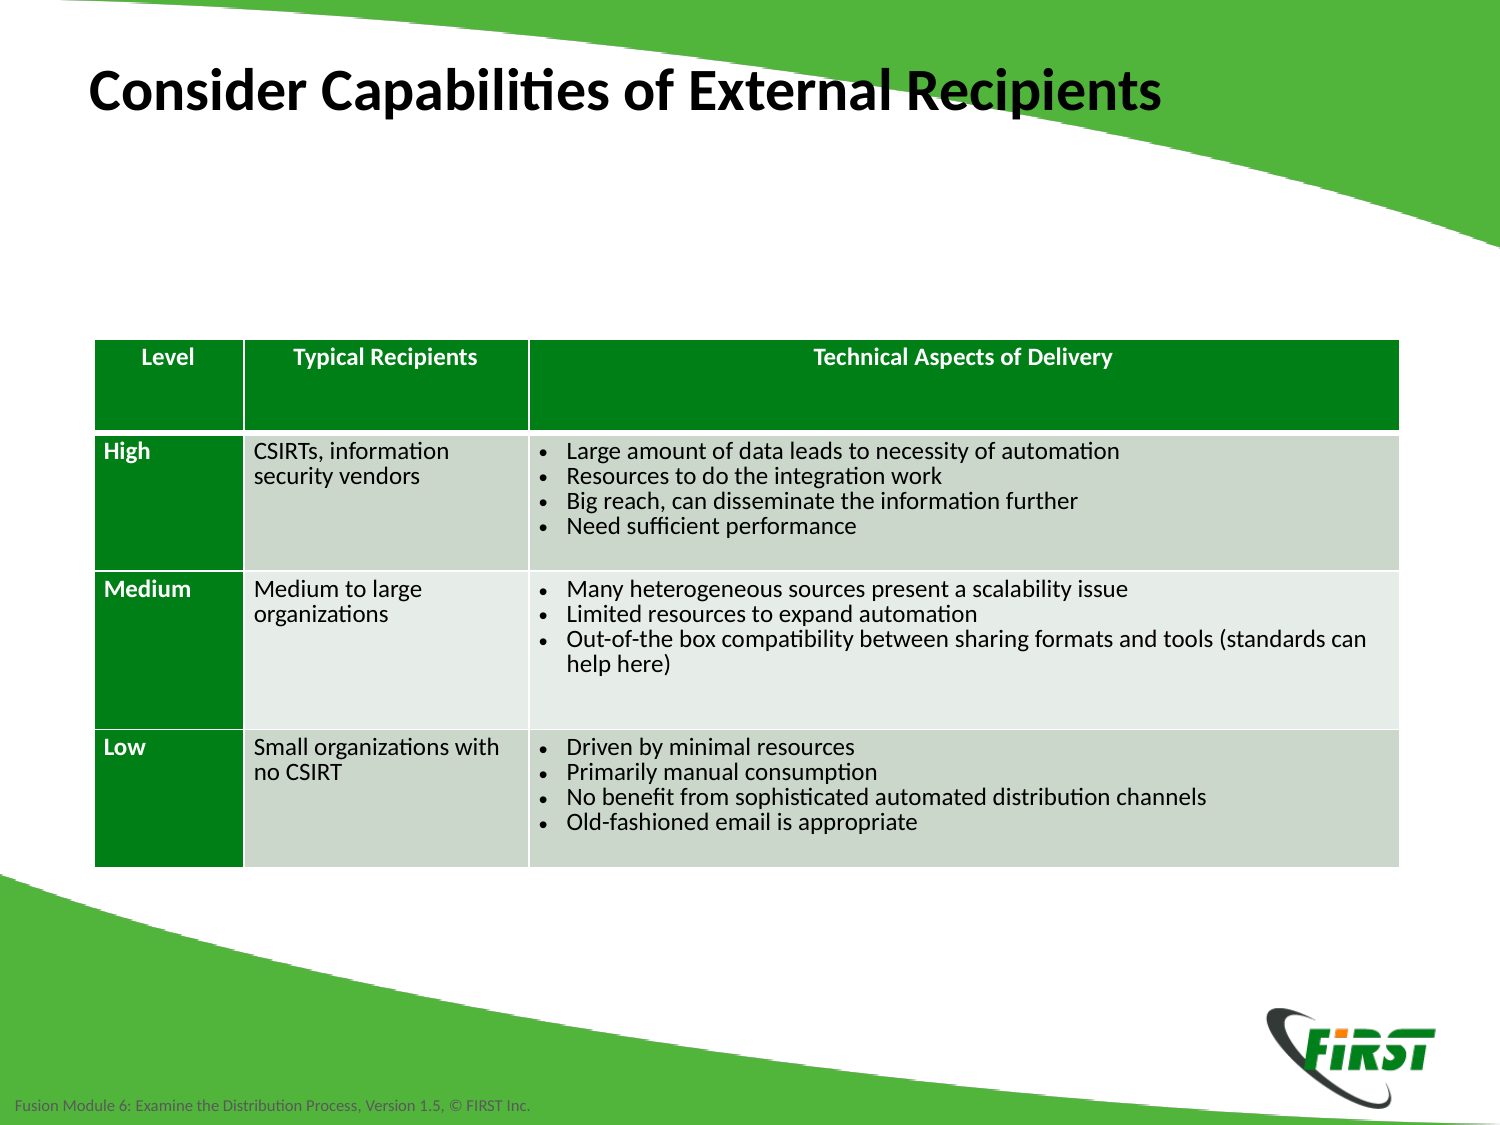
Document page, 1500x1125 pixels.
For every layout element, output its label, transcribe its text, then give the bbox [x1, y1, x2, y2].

table_header Typical Recipients [245, 340, 528, 430]
table_cell CSIRTs, information security vendors [245, 436, 528, 570]
table_cell Medium [95, 572, 243, 729]
text_box Consider Capabilities of External Recipients [75, 57, 1425, 125]
picture [0, 0, 1500, 1125]
table_header Level [95, 340, 243, 430]
table_cell Low [95, 730, 243, 867]
table_cell Large amount of data leads to necessity of automation Resources to do the integration work Big reach, can disseminate the information further Need sufficient performance [530, 436, 1399, 570]
table_cell High [95, 436, 243, 570]
table_cell Many heterogeneous sources present a scalability issue Limited resources to expand automation Out-of-the box compatibility between sharing formats and tools (standards can help here) [530, 572, 1399, 729]
table_cell Medium to large organizations [245, 572, 528, 729]
table_cell Driven by minimal resources Primarily manual consumption No benefit from sophisticated automated distribution channels Old-fashioned email is appropriate [530, 730, 1399, 867]
table_cell Small organizations with no CSIRT [245, 730, 528, 867]
table_header Technical Aspects of Delivery [530, 340, 1399, 430]
